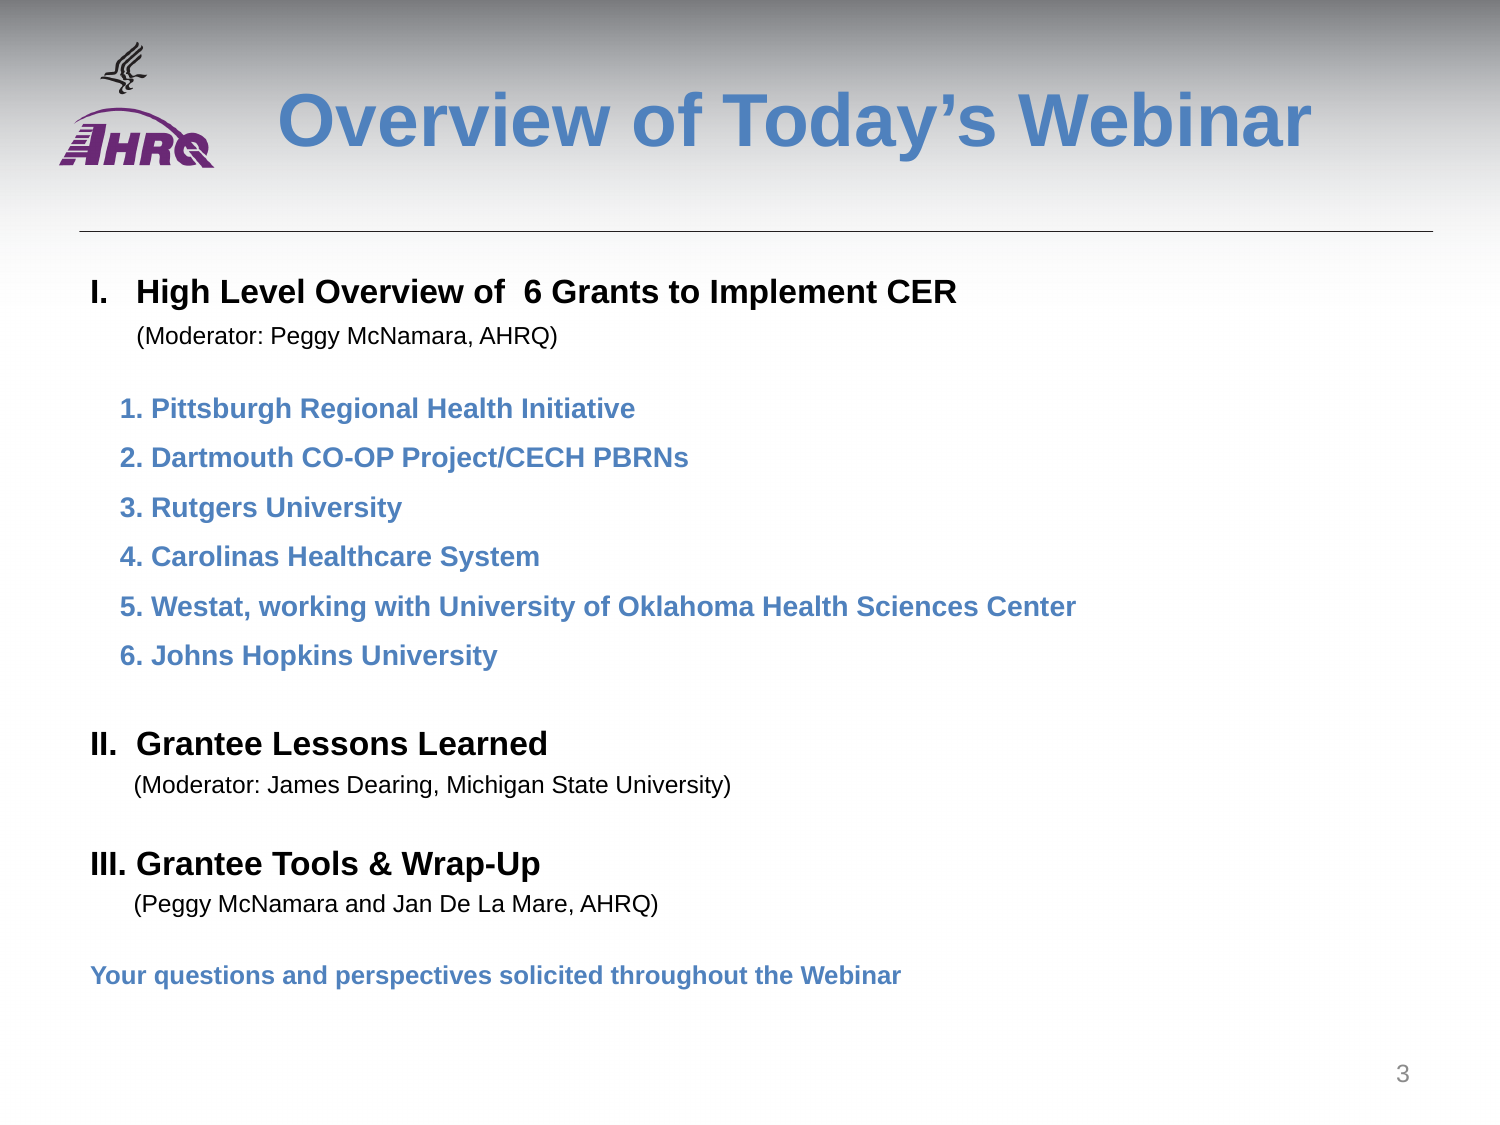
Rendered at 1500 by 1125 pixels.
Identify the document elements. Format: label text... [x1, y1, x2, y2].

picture [0, 0, 1500, 1125]
list I. High Level Overview of 6 Grants to Implement CER (Moderator: Peggy McNamara, AHRQ) 1. Pittsburgh Regional Health Initiative 2. Dartmouth CO-OP Project/CECH PBRNs 3. Rutgers University 4. Carolinas Healthcare System 5. Westat, working with University of Oklahoma Health Sciences Center 6. Johns Hopkins University II. Grantee Lessons Learned (Moderator: James Dearing, Michigan State University) III. Grantee Tools & Wrap-Up (Peggy McNamara and Jan De La Mare, AHRQ) Your questions and perspectives solicited throughout the Webinar [75, 262, 1425, 1005]
slide_number 3 [1074, 1042, 1425, 1103]
title Overview of Today’s Webinar [262, 45, 1425, 188]
